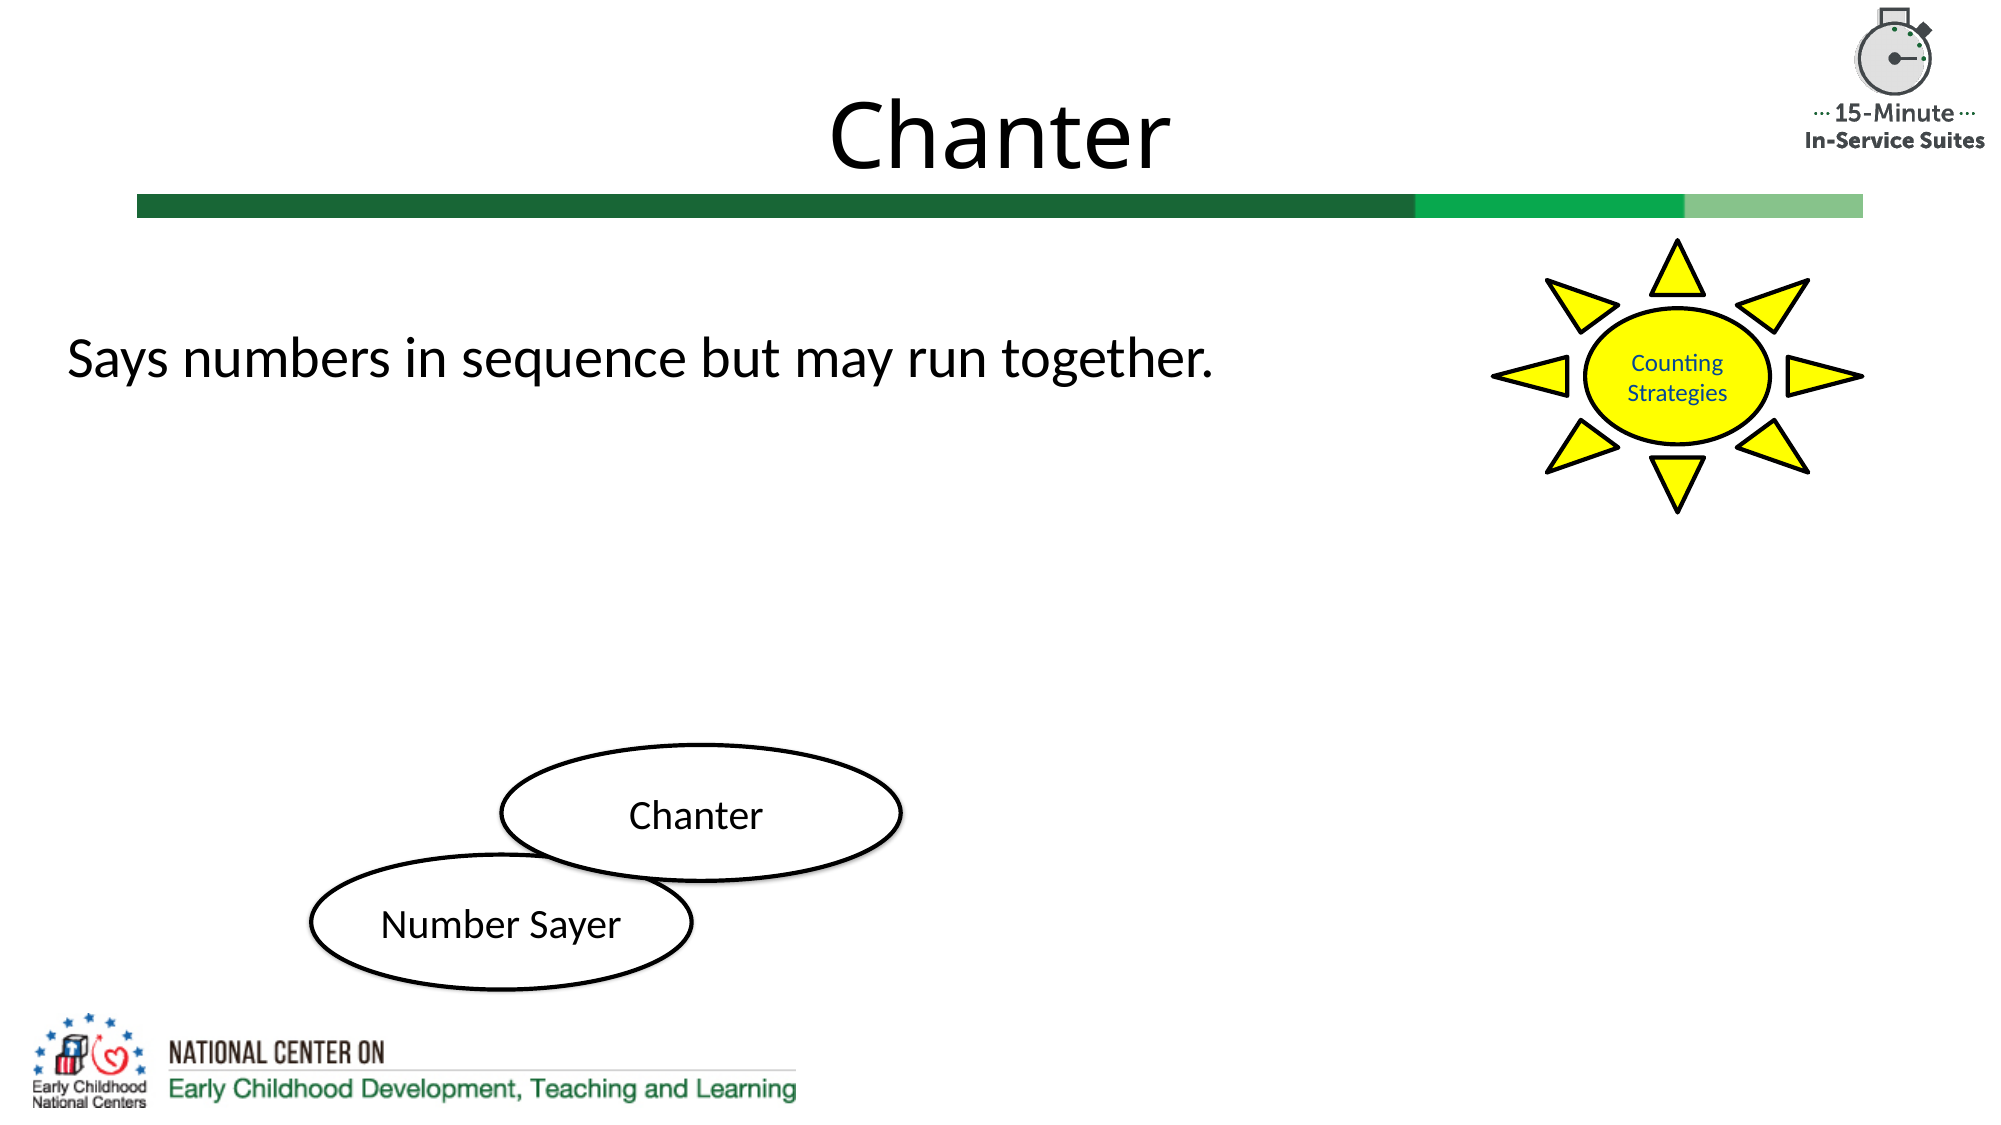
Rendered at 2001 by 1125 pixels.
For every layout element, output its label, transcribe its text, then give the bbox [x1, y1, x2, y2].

picture [33, 1013, 796, 1108]
title Chanter [137, 59, 1863, 218]
list Says numbers in sequence but may run together. [0, 319, 1610, 979]
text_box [311, 744, 901, 990]
picture [1790, 0, 1999, 161]
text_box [1492, 240, 1863, 513]
